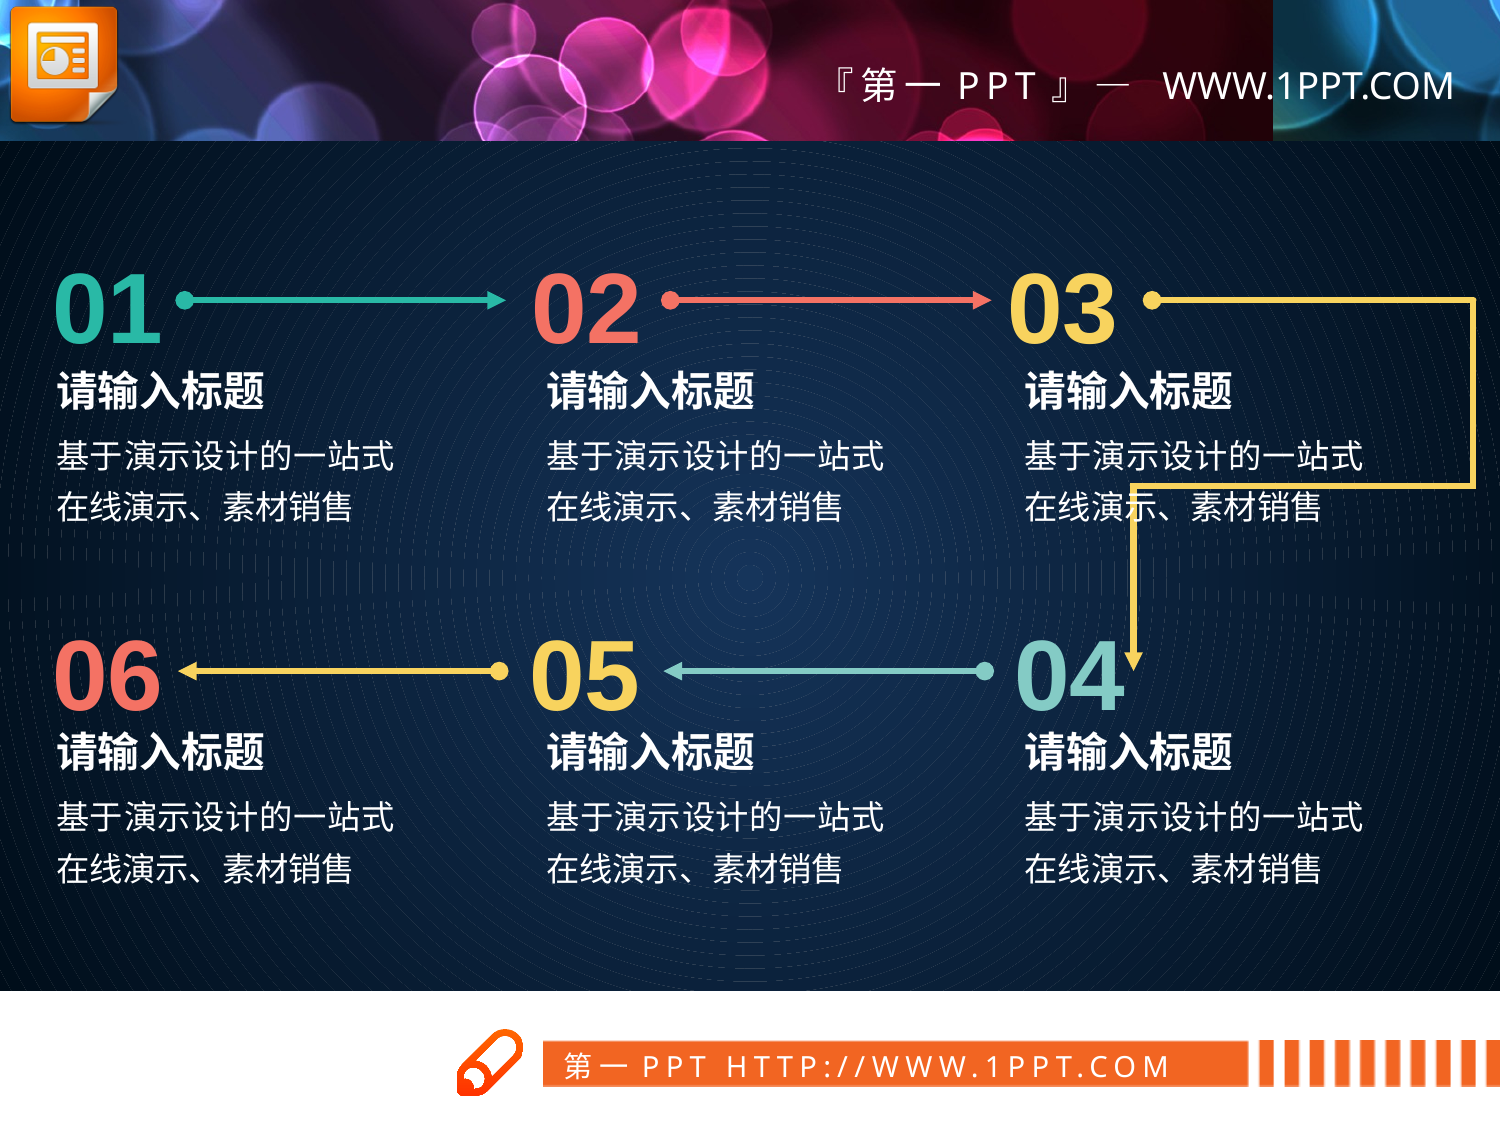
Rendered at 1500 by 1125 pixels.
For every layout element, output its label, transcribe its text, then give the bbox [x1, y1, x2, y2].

text_box 基于演示设计的一站式在线演示、素材销售 [41, 776, 411, 896]
text_box 基于演示设计的一站式在线演示、素材销售 [531, 415, 901, 534]
text_box 基于演示设计的一站式在线演示、素材销售 [531, 776, 901, 896]
text_box 请输入标题 [1009, 718, 1283, 776]
text_box 请输入标题 [41, 718, 315, 776]
text_box 04 [1014, 610, 1126, 718]
text_box 请输入标题 [41, 357, 315, 415]
text_box 请输入标题 [531, 357, 805, 415]
text_box 05 [529, 610, 641, 731]
text_box 请输入标题 [1009, 357, 1112, 415]
text_box 基于演示设计的一站式在线演示、素材销售 [1009, 776, 1379, 896]
text_box 01 [52, 243, 164, 357]
text_box 基于演示设计的一站式在线演示、素材销售 [41, 415, 411, 534]
text_box 02 [531, 243, 643, 357]
text_box 06 [52, 610, 164, 718]
picture [0, 0, 1500, 141]
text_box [1117, 315, 1490, 656]
text_box 03 [1006, 243, 1119, 364]
text_box 请输入标题 [531, 718, 805, 776]
text_box 基于演示设计的一站式在线演示、素材销售 [1009, 415, 1112, 534]
picture [543, 1040, 1500, 1087]
